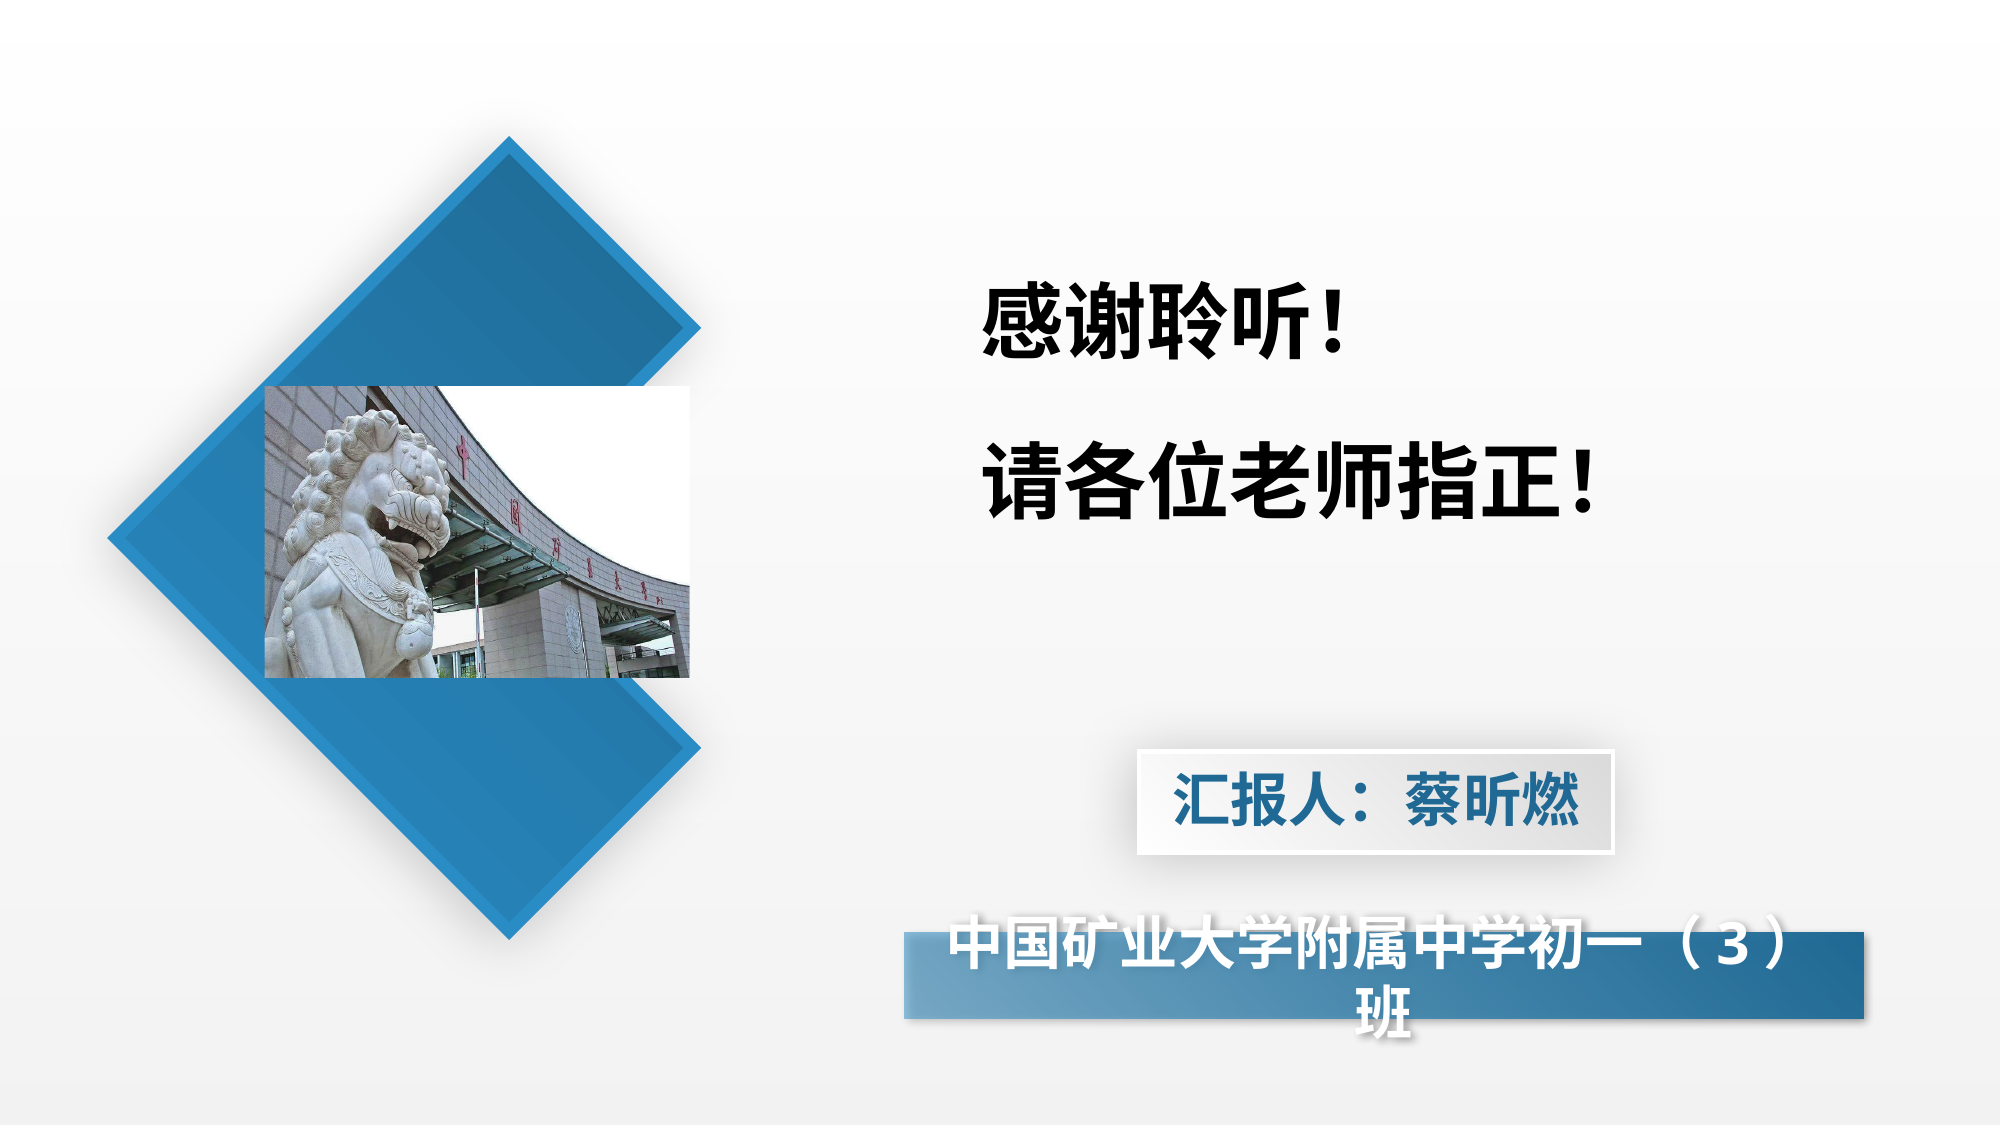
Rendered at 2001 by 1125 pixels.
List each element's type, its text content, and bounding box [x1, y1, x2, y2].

text_box 感谢聆听！ 请各位老师指正！ [965, 261, 1951, 563]
picture [264, 386, 690, 678]
text_box 中国矿业大学附属中学初一（3）班 [903, 932, 1864, 1020]
text_box [266, 143, 694, 386]
text_box [114, 388, 694, 933]
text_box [1131, 751, 1621, 853]
